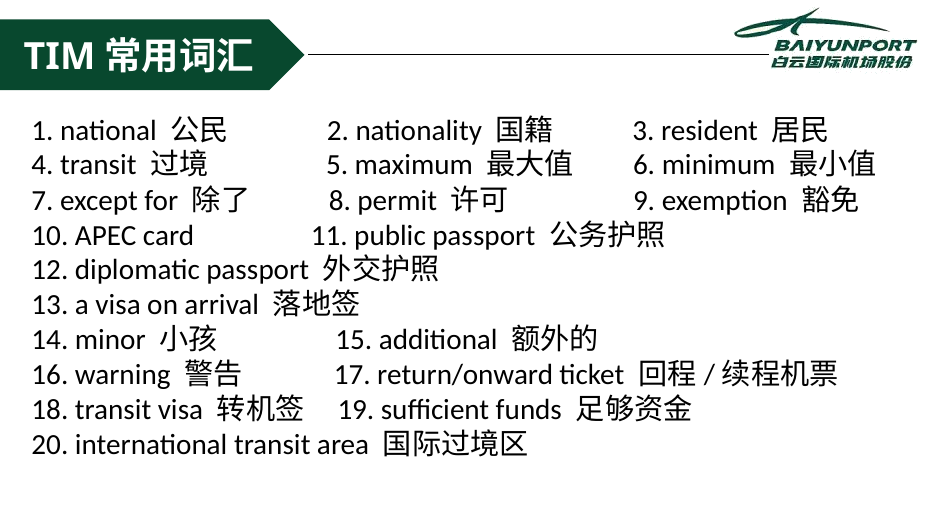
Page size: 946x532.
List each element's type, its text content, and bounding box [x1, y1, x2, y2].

picture [712, 0, 946, 78]
text_box 1. national 公民 2. nationality 国籍 3. resident 居民 4. transit 过境 5. maximum 最大值 6. minimum 最小值 7. except for 除了 8. permit 许可 9. exemption 豁免 10. APEC card 11. public passport 公务护照 12. diplomatic passport 外交护照 13. a visa on arrival 落地签 14. minor 小孩 15. additional 额外的 16. warning 警告 17. return/onward ticket 回程/续程机票 18. transit visa 转机签 19. sufficient funds 足够资金 20. international transit area 国际过境区 [23, 106, 934, 465]
text_box TIM常用词汇 [0, 18, 307, 92]
